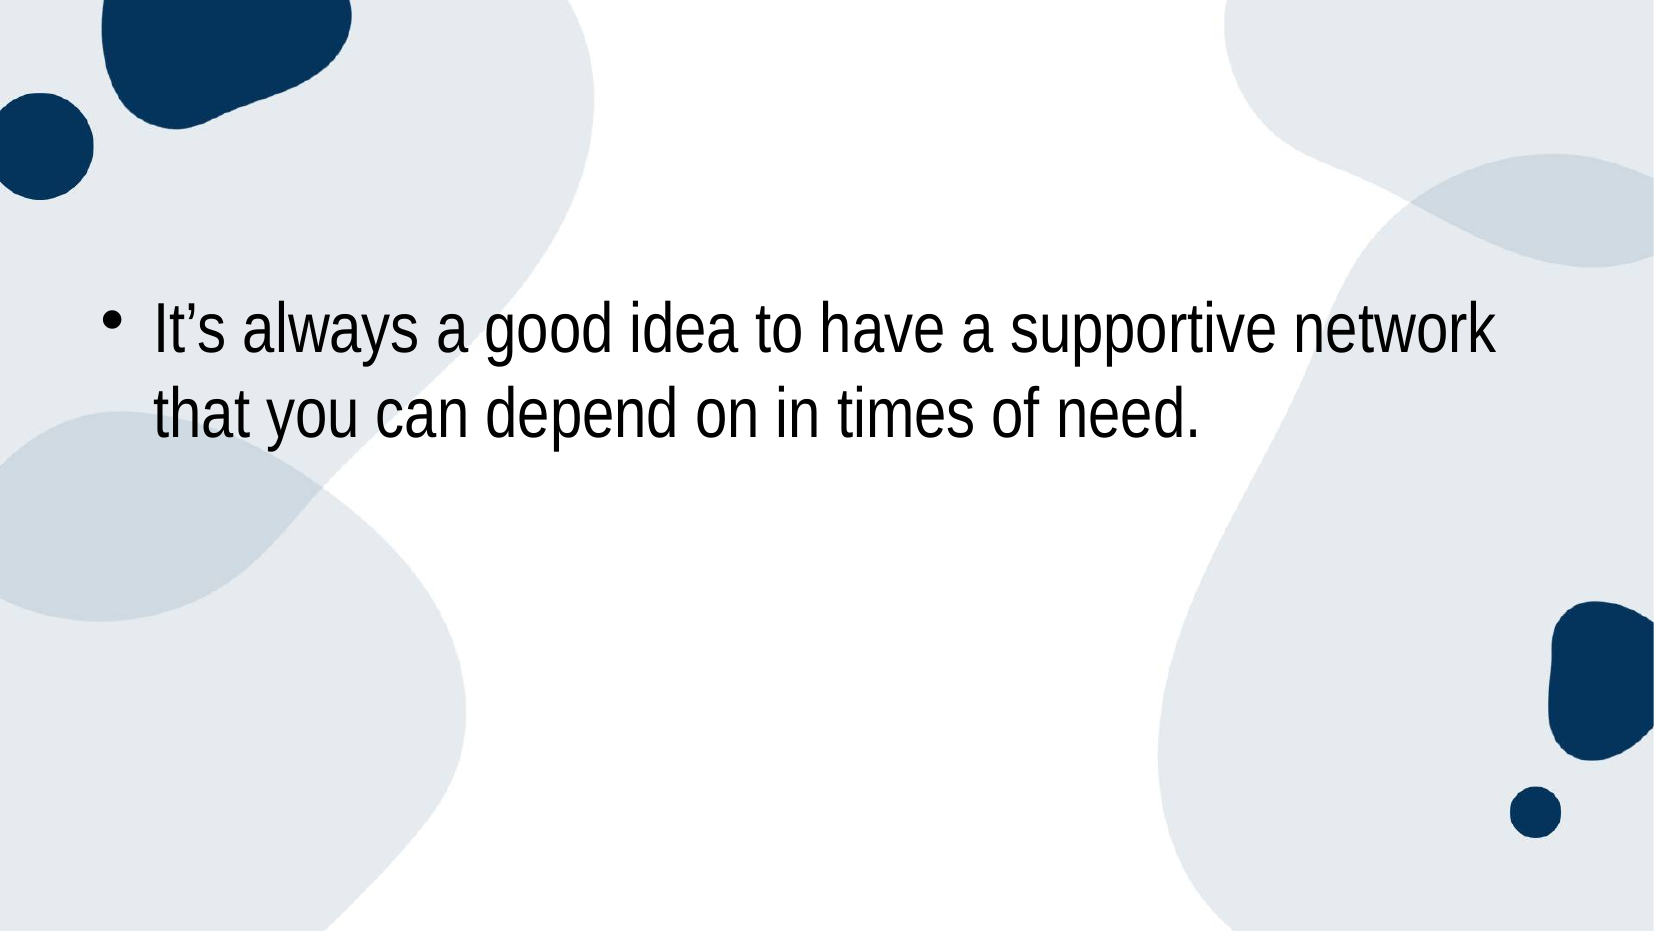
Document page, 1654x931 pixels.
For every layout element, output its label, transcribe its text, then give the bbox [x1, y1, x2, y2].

list It’s always a good idea to have a supportive network that you can depend on in times of need. [82, 281, 1571, 649]
picture [0, 0, 1654, 931]
